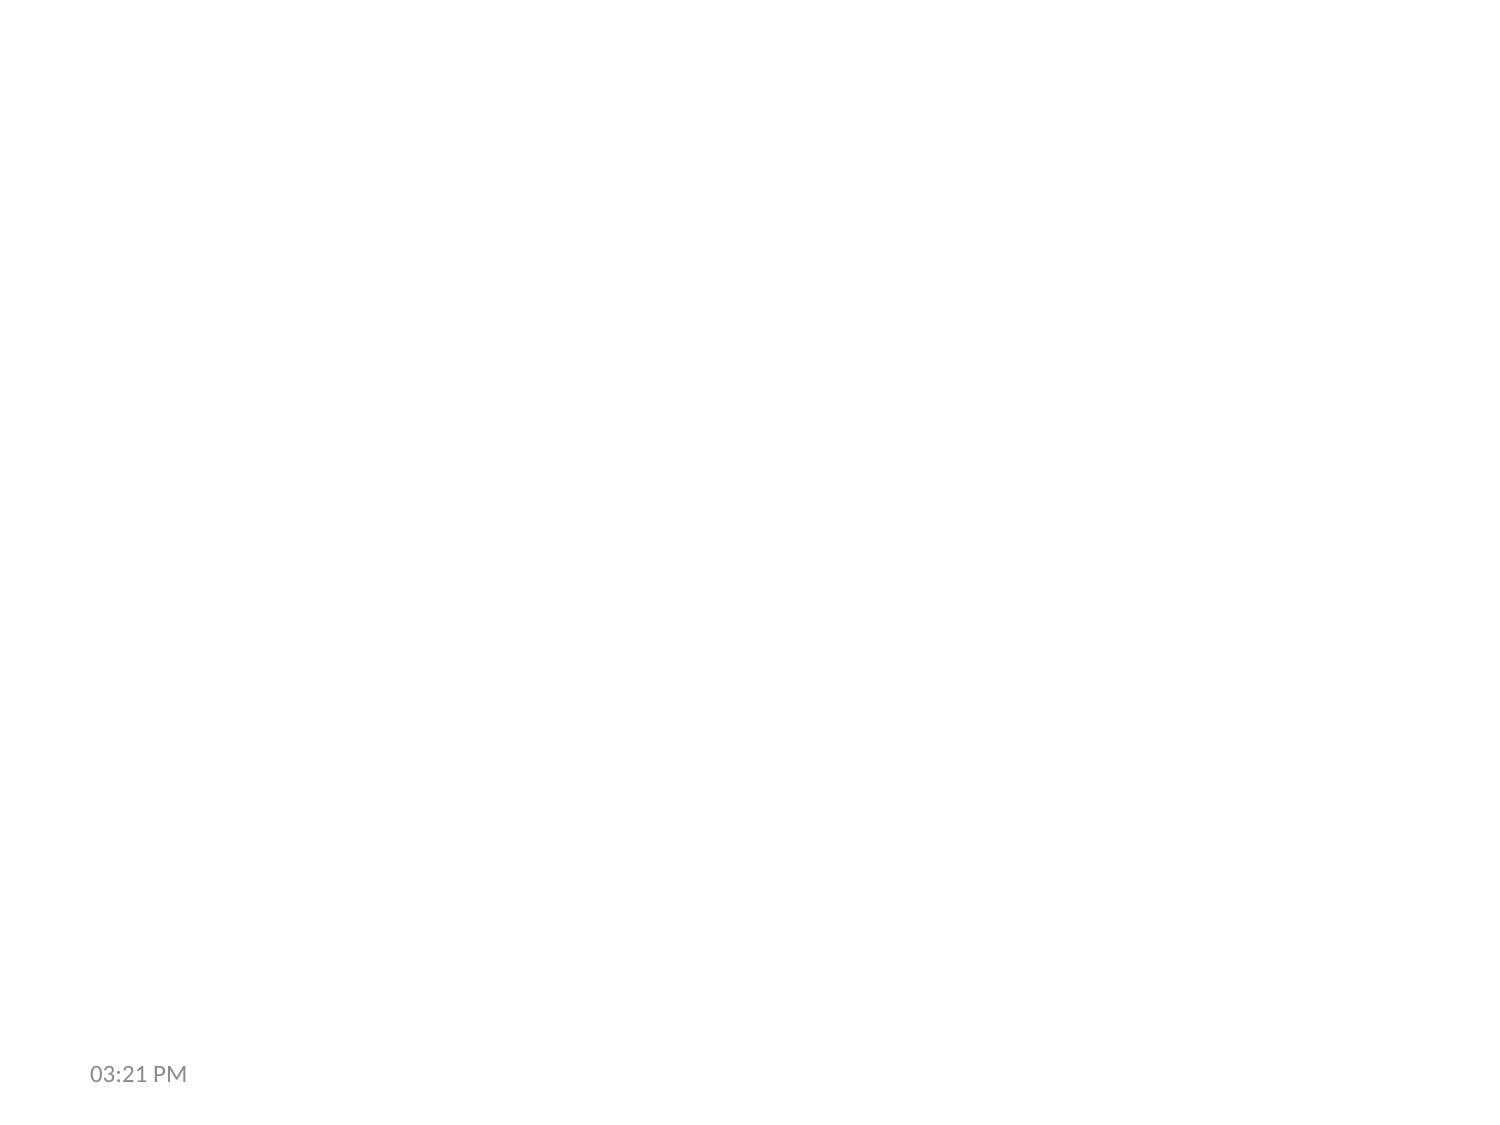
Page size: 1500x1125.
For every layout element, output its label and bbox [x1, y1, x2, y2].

slide_number [75, 1042, 425, 1103]
